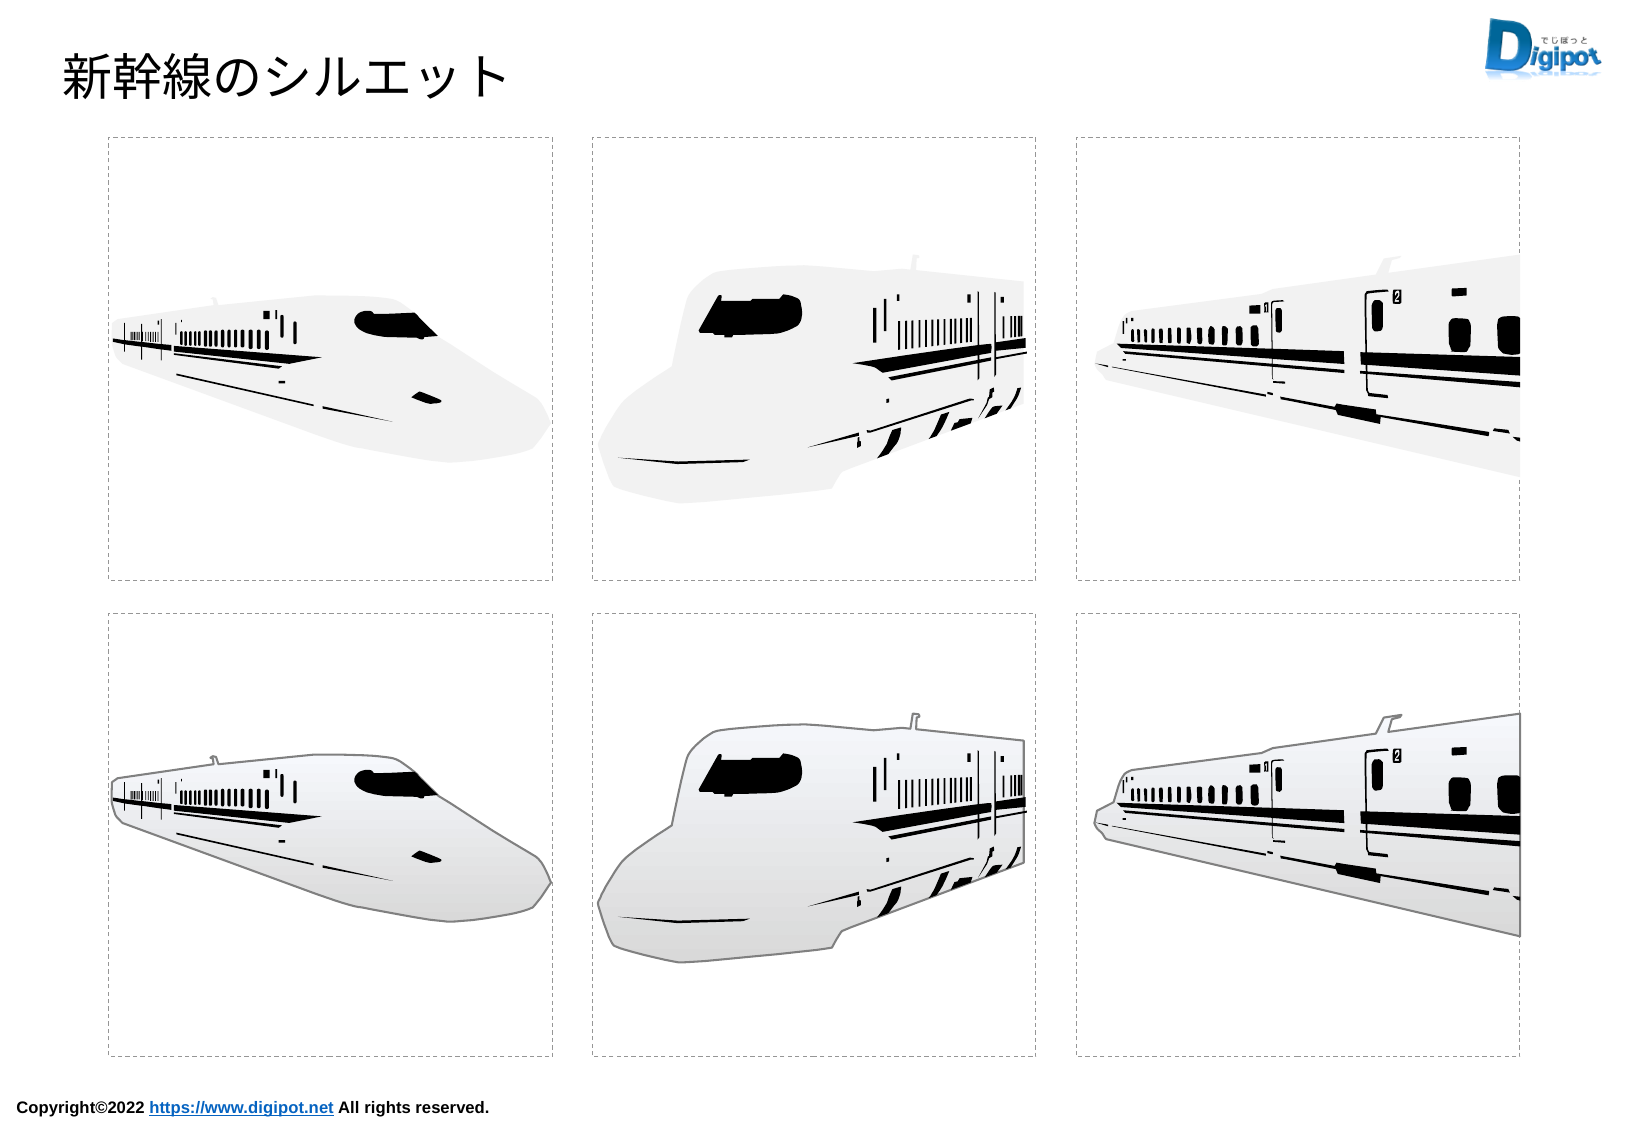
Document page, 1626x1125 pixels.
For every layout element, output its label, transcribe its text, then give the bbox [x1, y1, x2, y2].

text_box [111, 754, 552, 922]
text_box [1094, 254, 1521, 478]
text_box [1094, 713, 1521, 937]
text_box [597, 254, 1027, 504]
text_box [111, 295, 552, 463]
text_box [597, 713, 1027, 963]
picture [1485, 18, 1602, 82]
text_box 新幹線のシルエット [47, 38, 528, 113]
